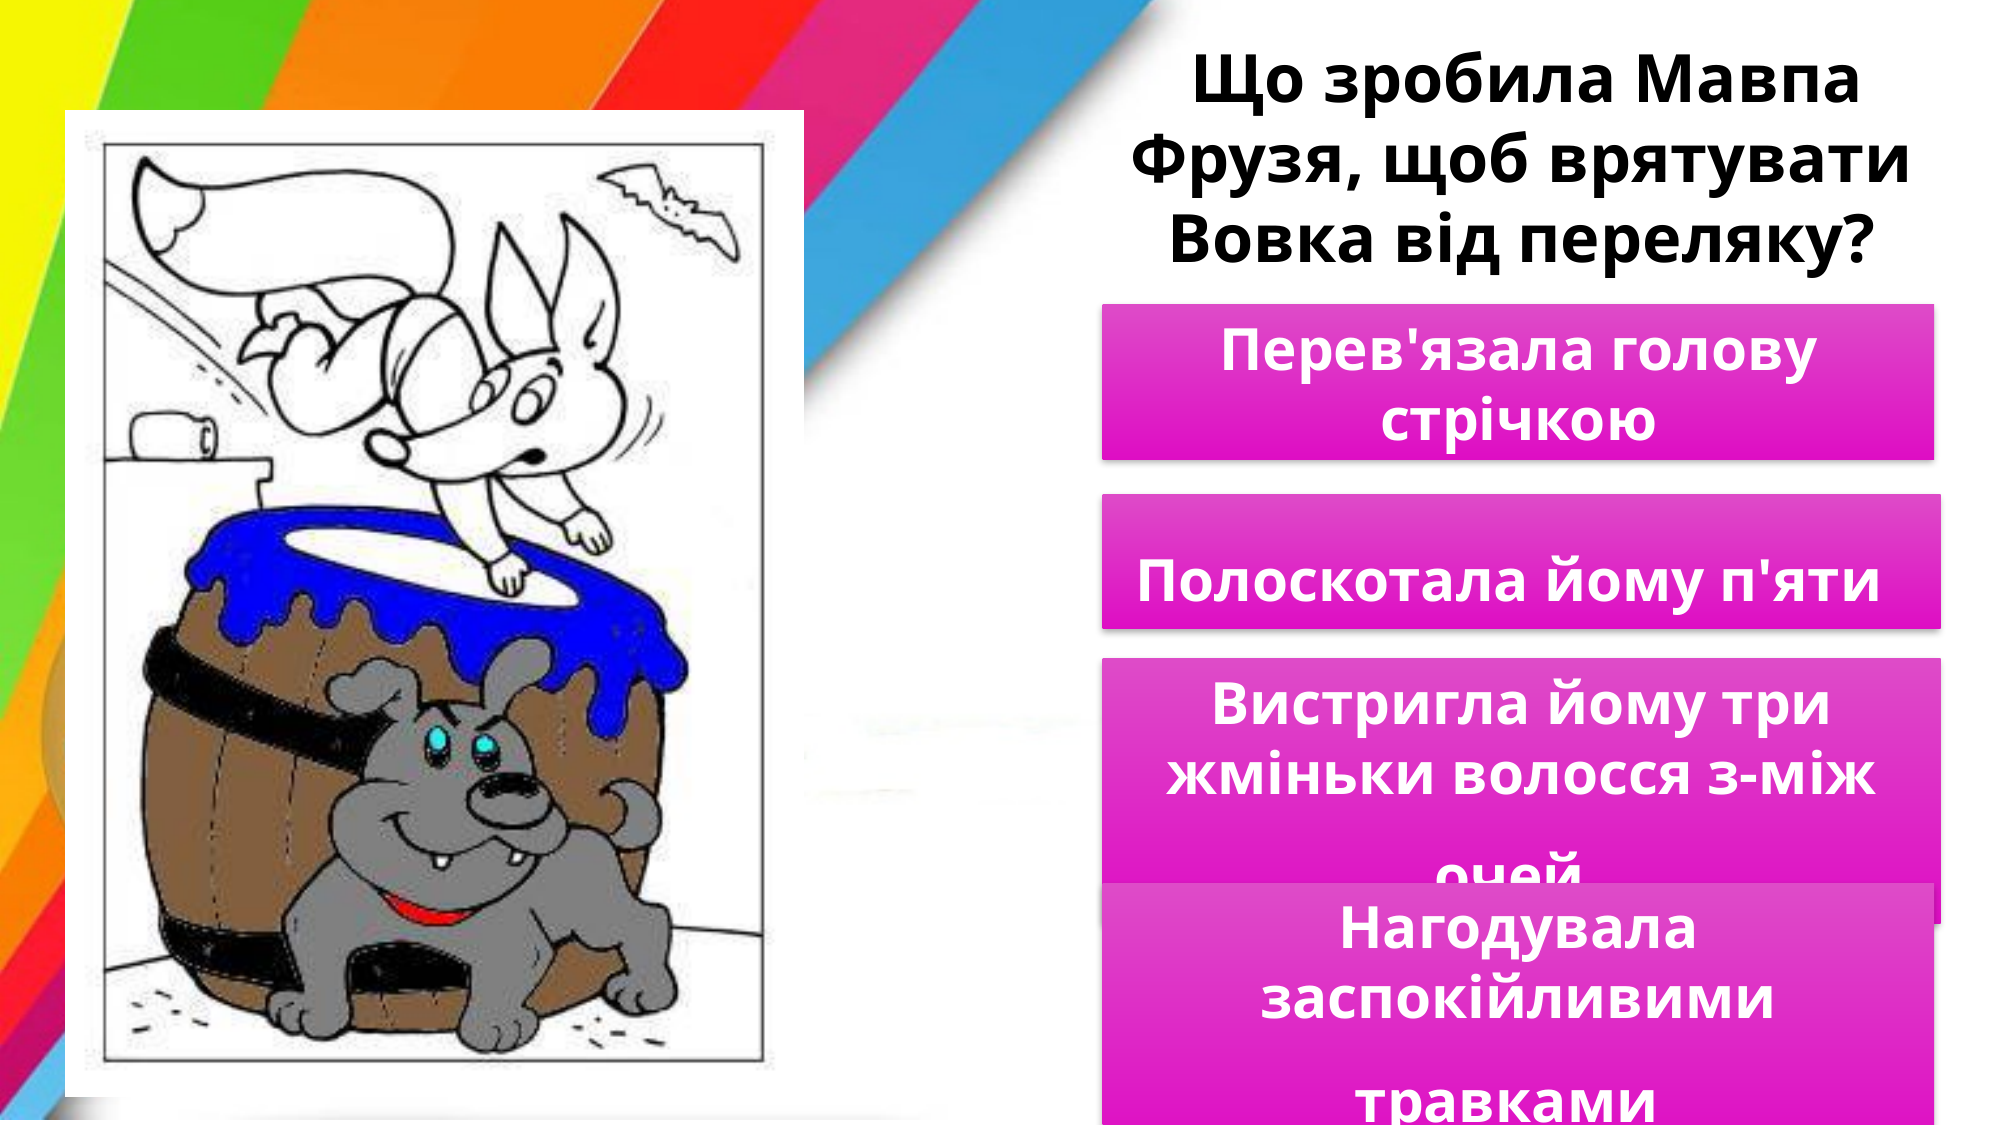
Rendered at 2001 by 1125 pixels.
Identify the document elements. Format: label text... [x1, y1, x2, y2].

picture [0, 0, 2000, 1120]
text_box Нагодувала заспокійливими травками [1102, 1120, 1935, 1125]
